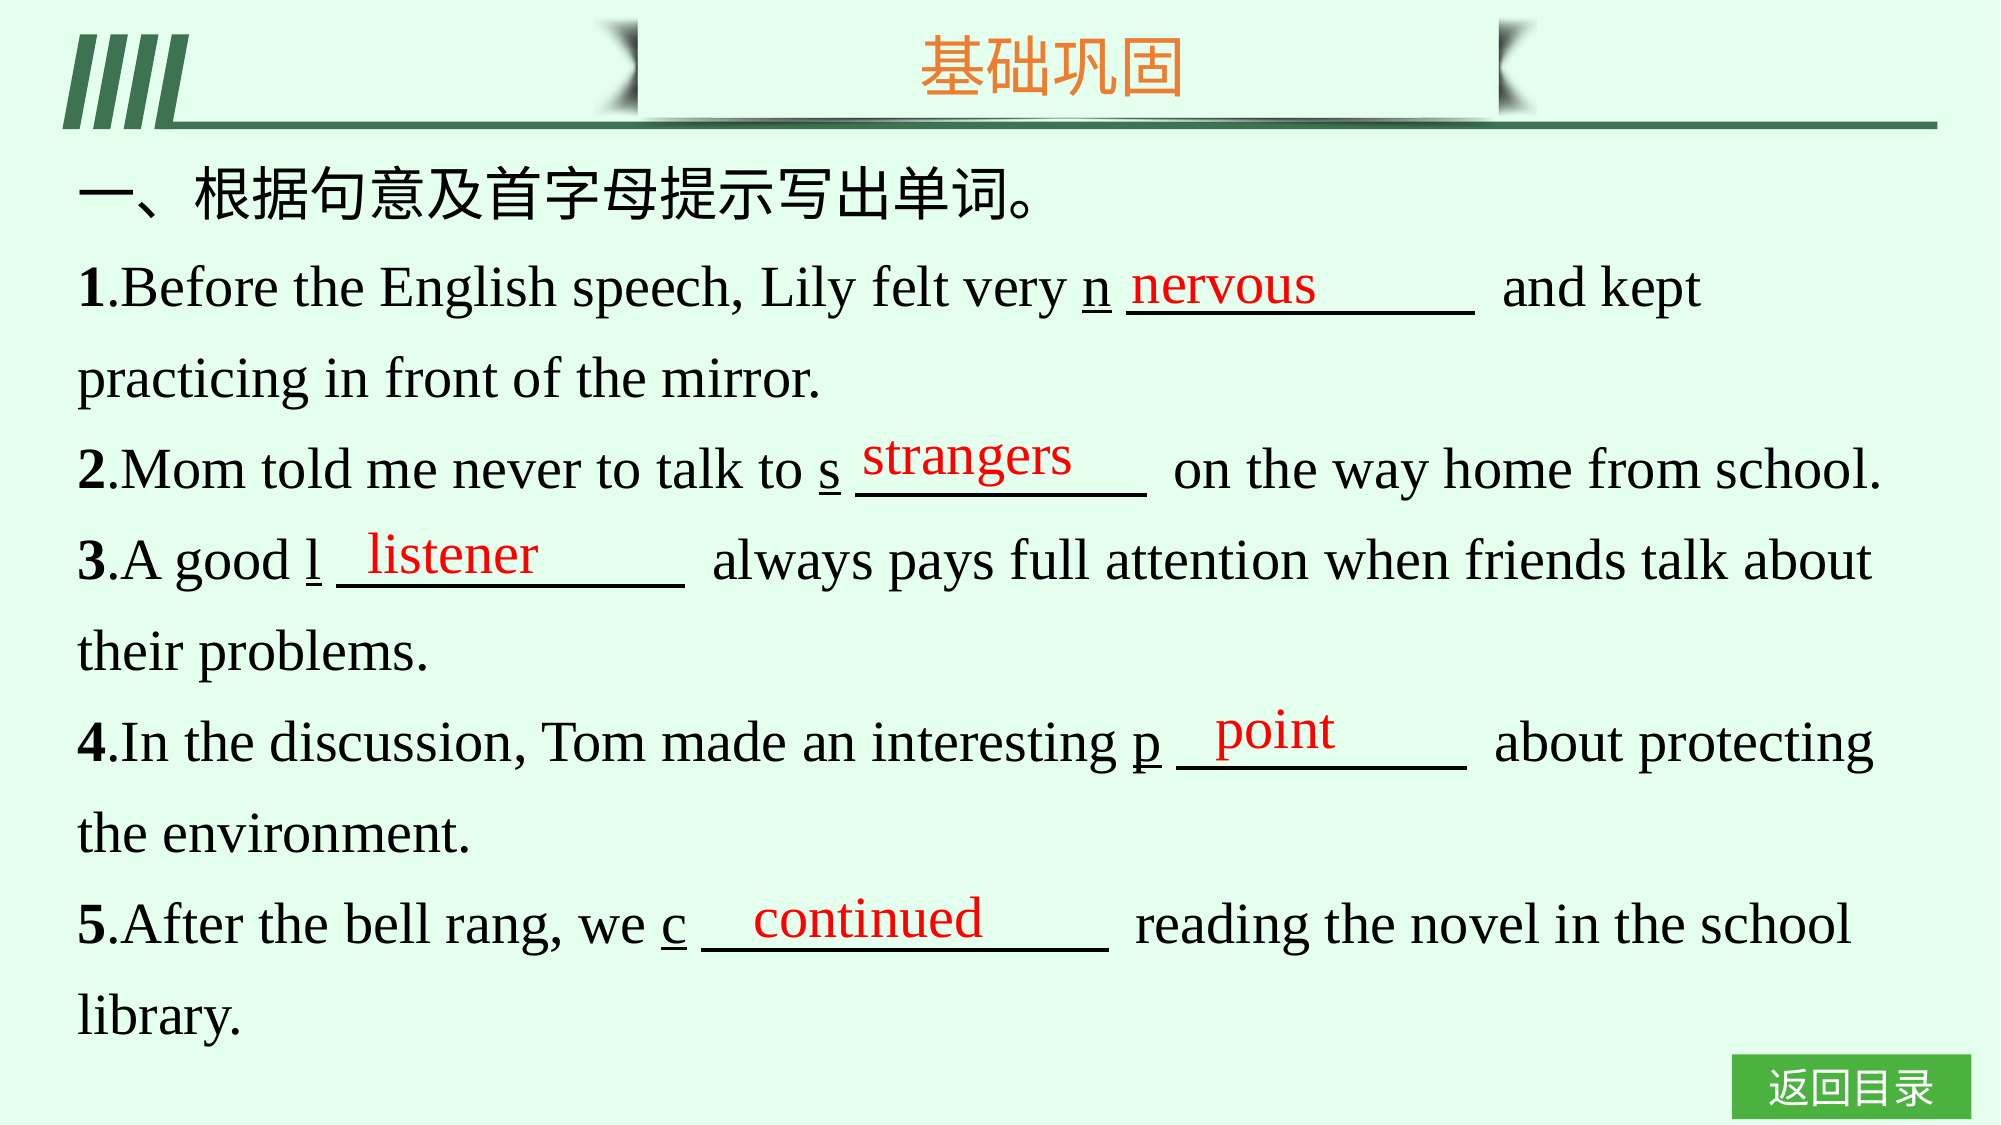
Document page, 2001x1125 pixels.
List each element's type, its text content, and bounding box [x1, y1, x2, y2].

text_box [62, 34, 1938, 130]
text_box 一、根据句意及首字母提示写出单词。 1.Before the English speech, Lily felt very n and kept practicing in front of the mirror. 2.Mom told me never to talk to s on the way home from school. 3.A good l always pays full attention when friends talk about their problems. 4.In the discussion, Tom made an interesting p about protecting the environment. 5.After the bell rang, we c reading the novel in the school library. [62, 130, 1938, 1054]
text_box nervous [1117, 223, 1404, 323]
text_box strangers [848, 394, 1089, 494]
text_box point [1200, 669, 1351, 768]
text_box listener [352, 493, 554, 593]
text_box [594, 16, 1537, 127]
text_box continued [738, 857, 999, 957]
